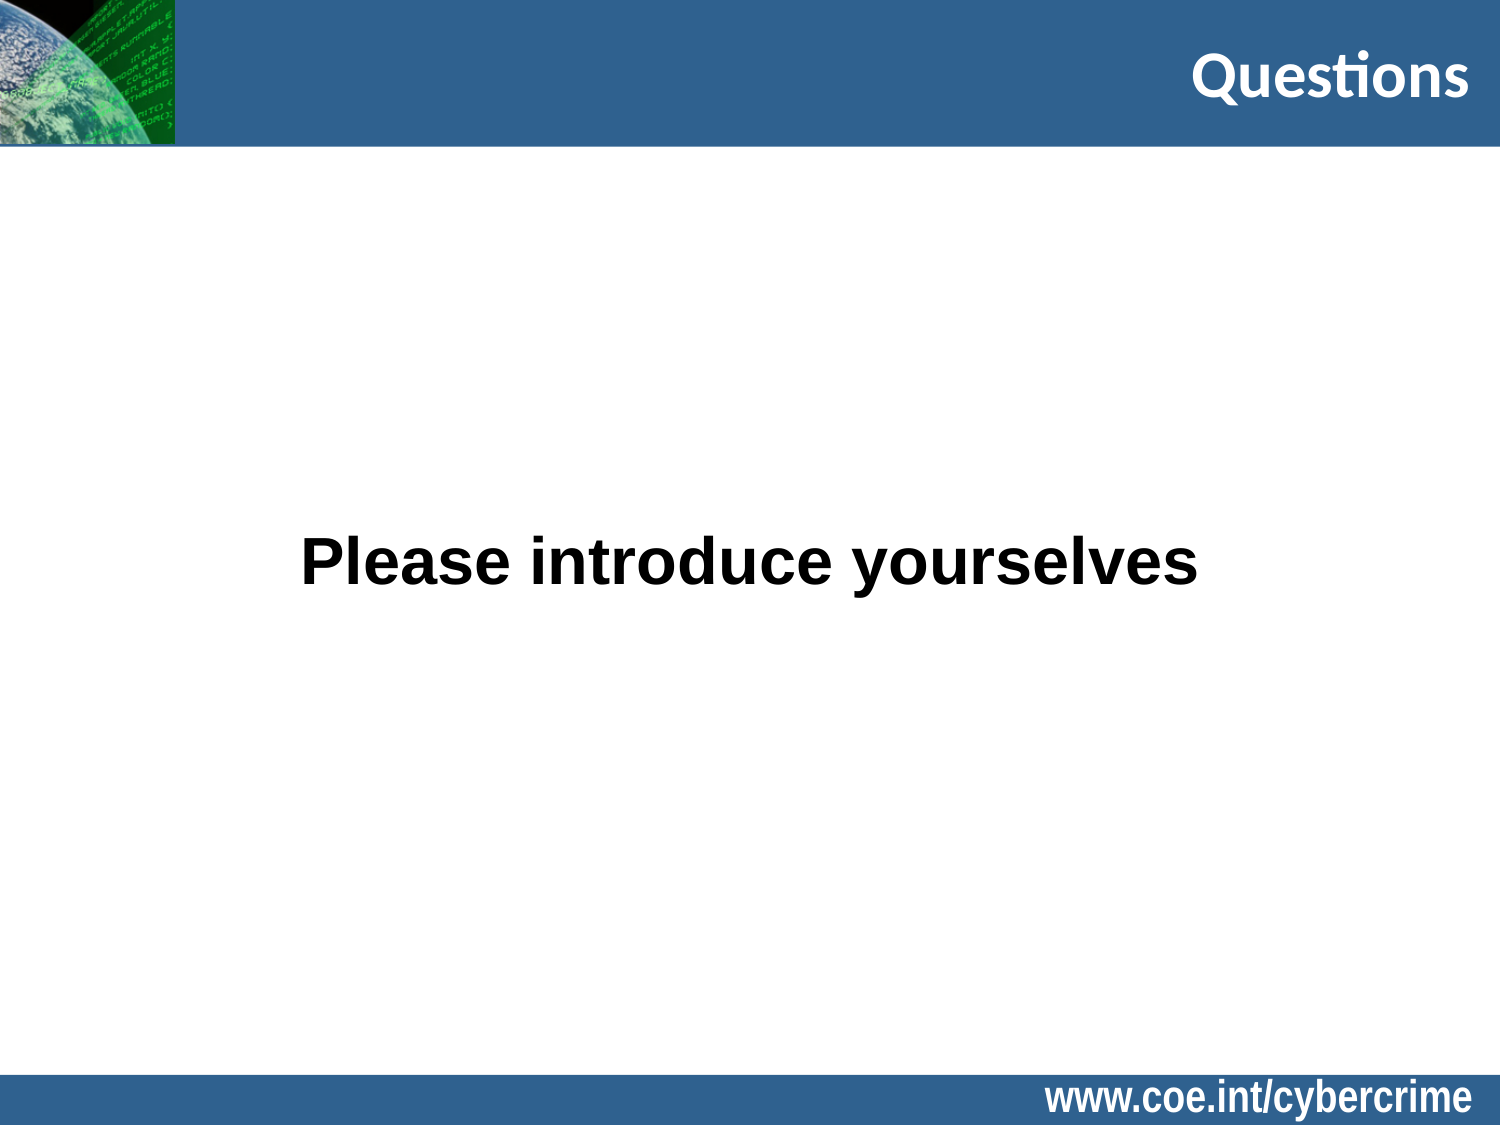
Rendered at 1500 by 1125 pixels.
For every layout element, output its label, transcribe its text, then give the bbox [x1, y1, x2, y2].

text_box Please introduce yourselves [50, 525, 1450, 605]
picture [0, 0, 175, 144]
text_box [0, 1073, 1030, 1125]
text_box Questions [177, 0, 1500, 149]
text_box www.coe.int/cybercrime [1030, 1059, 1500, 1125]
